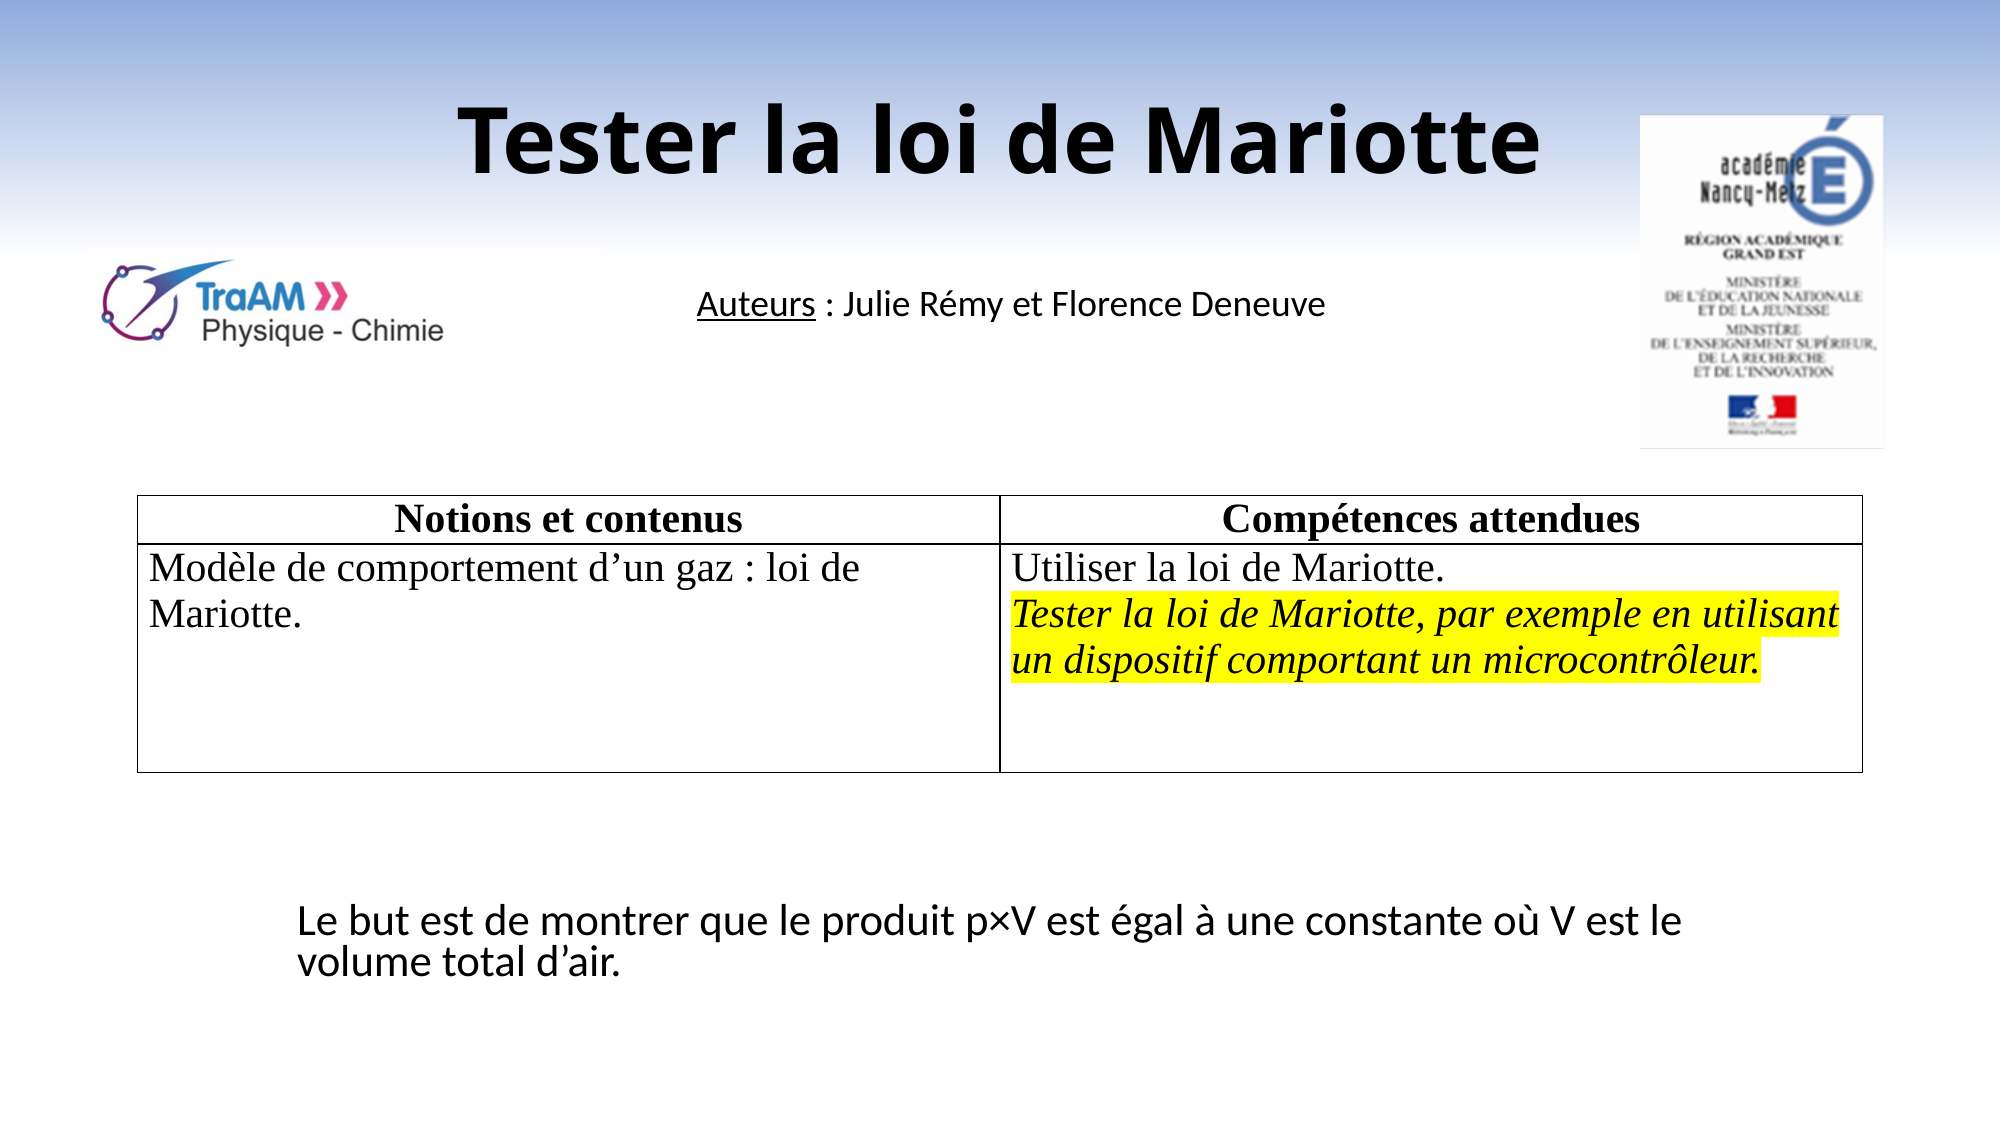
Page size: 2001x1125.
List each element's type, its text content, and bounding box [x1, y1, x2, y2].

text_box Le but est de montrer que le produit p×V est égal à une constante où V est le volume total d’air. [282, 896, 1718, 992]
text_box Auteurs : Julie Rémy et Florence Deneuve [681, 271, 1342, 331]
table_cell Modèle de comportement d’un gaz : loi de Mariotte. [138, 545, 999, 772]
table_cell Utiliser la loi de Mariotte. Tester la loi de Mariotte, par exemple en utilisant un dispositif comportant un microcontrôleur. [1001, 545, 1862, 772]
title Tester la loi de Mariotte [137, 59, 1863, 229]
picture [89, 249, 606, 352]
table_header Notions et contenus [138, 496, 999, 543]
table_header Compétences attendues [1001, 496, 1862, 543]
picture [1640, 113, 1888, 450]
